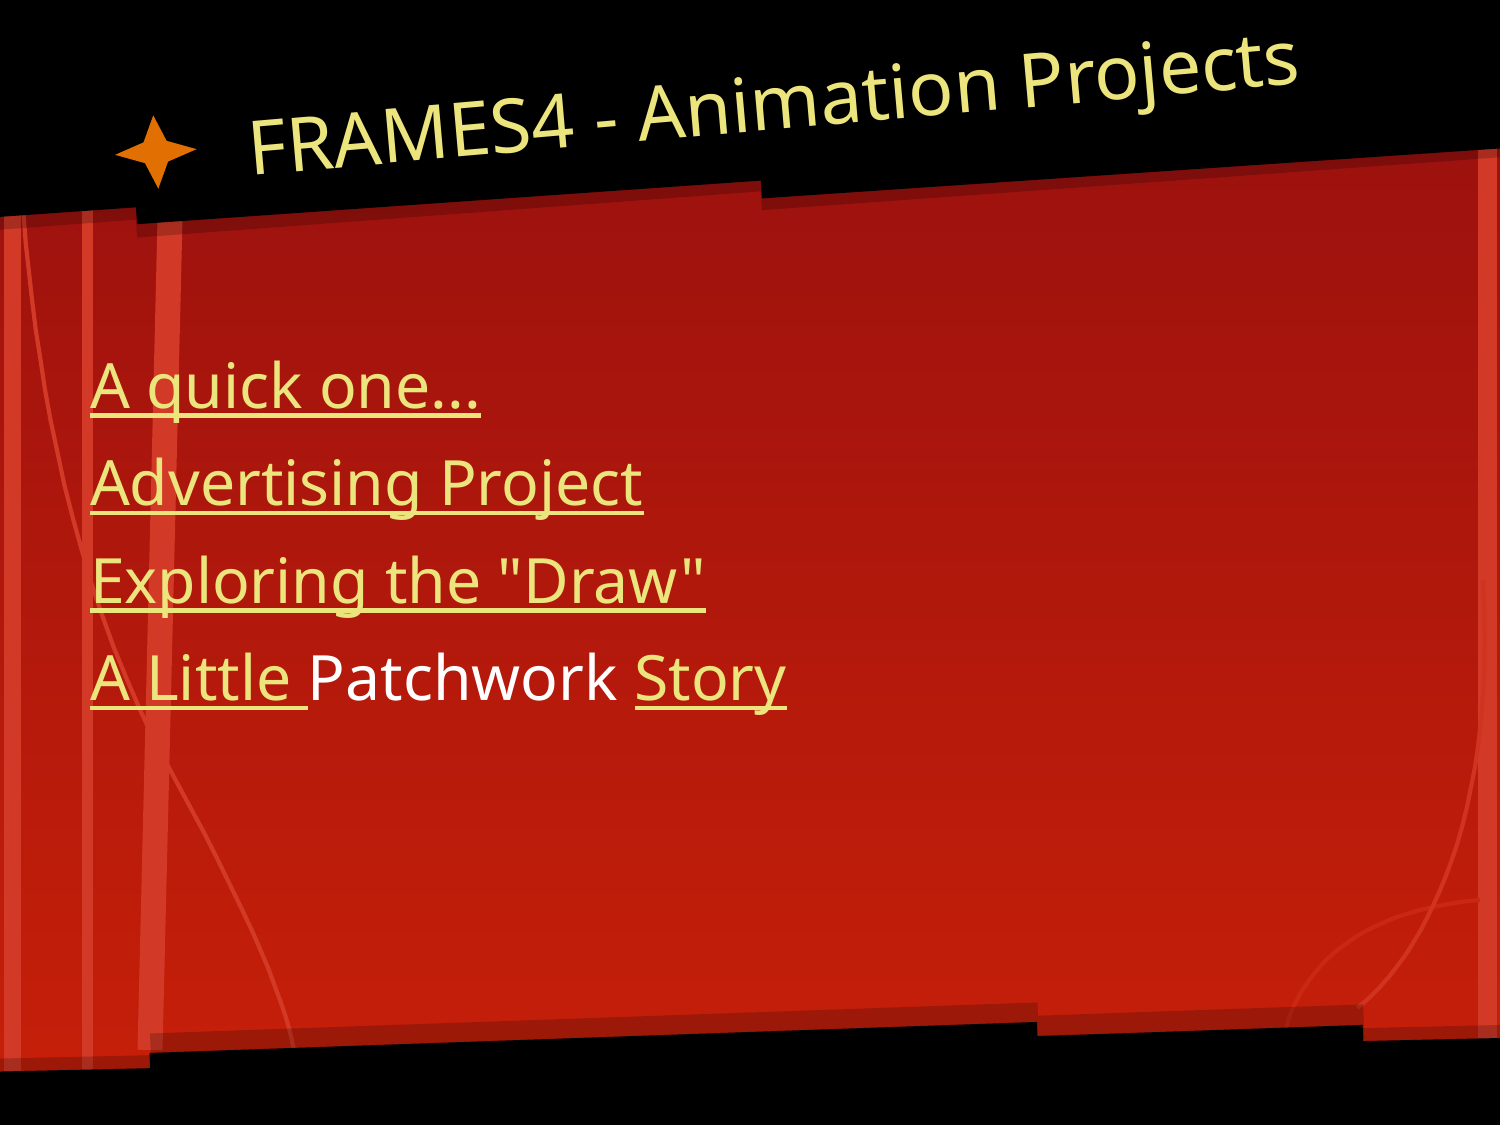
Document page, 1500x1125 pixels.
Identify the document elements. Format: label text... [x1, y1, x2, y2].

title FRAMES4 - Animation Projects [186, 0, 1500, 243]
list A quick one... Advertising Project Exploring the "Draw" A Little Patchwork Story [75, 243, 1425, 912]
